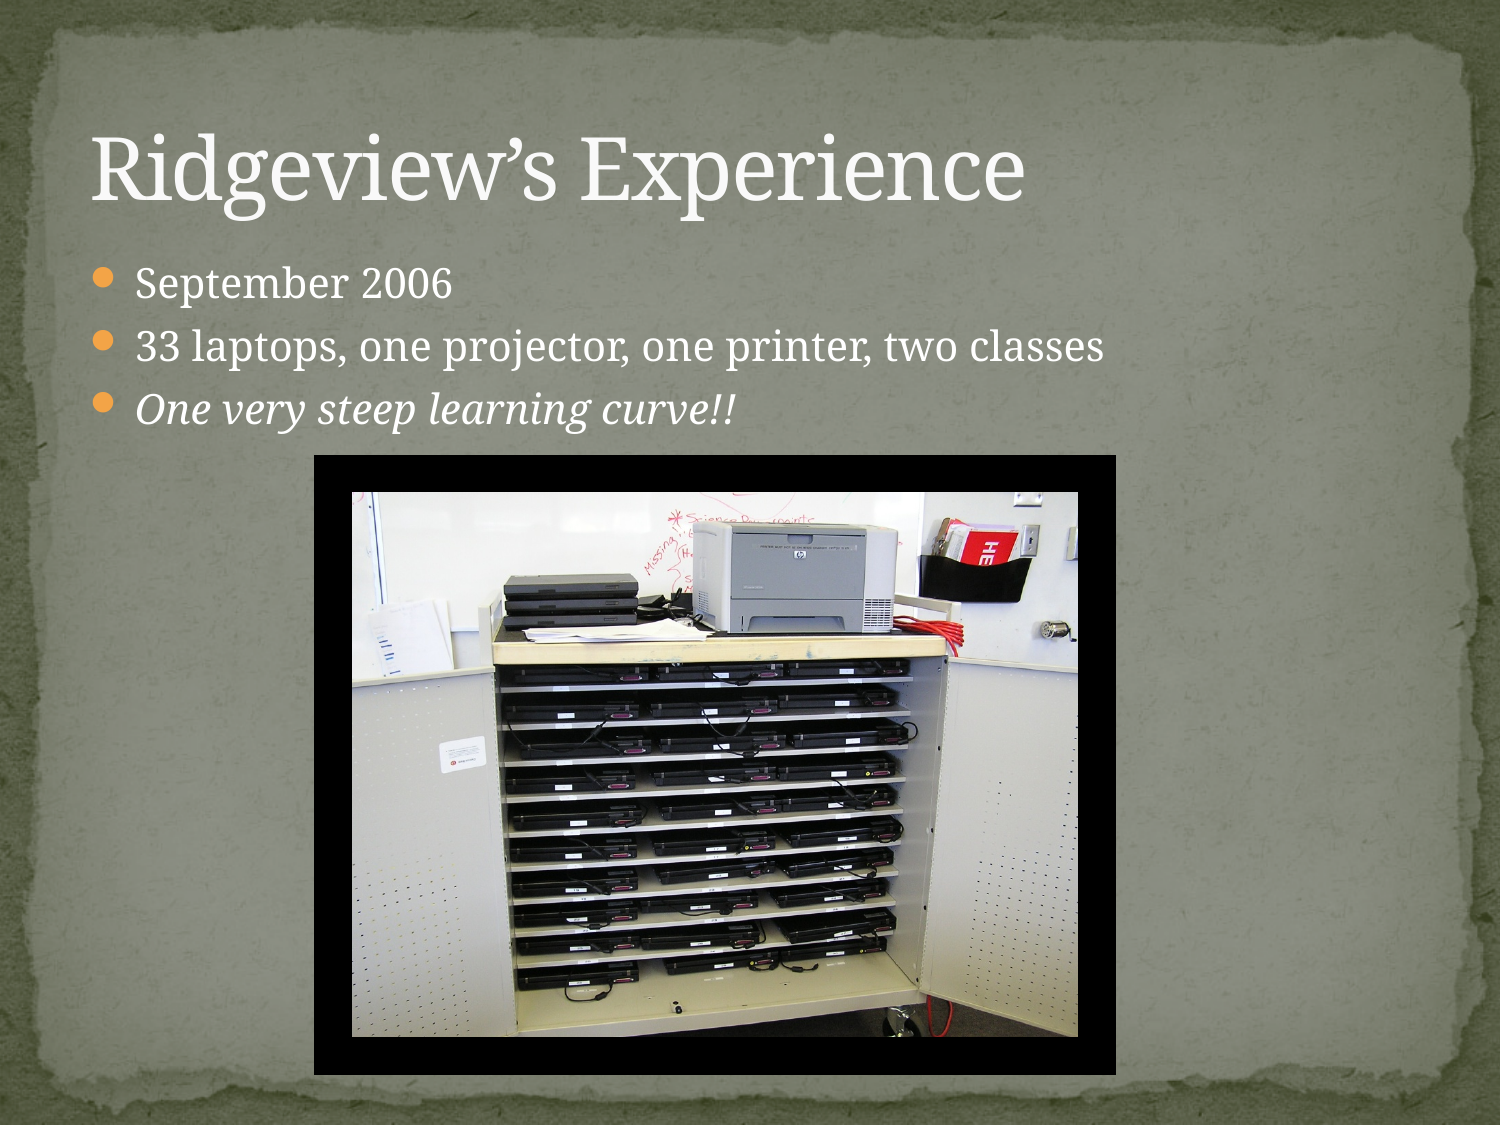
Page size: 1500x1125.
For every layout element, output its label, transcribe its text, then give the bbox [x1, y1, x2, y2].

title Ridgeview’s Experience [74, 24, 1425, 225]
list September 2006 33 laptops, one projector, one printer, two classes One very steep learning curve!! [75, 249, 1425, 1000]
picture [351, 492, 1080, 1038]
